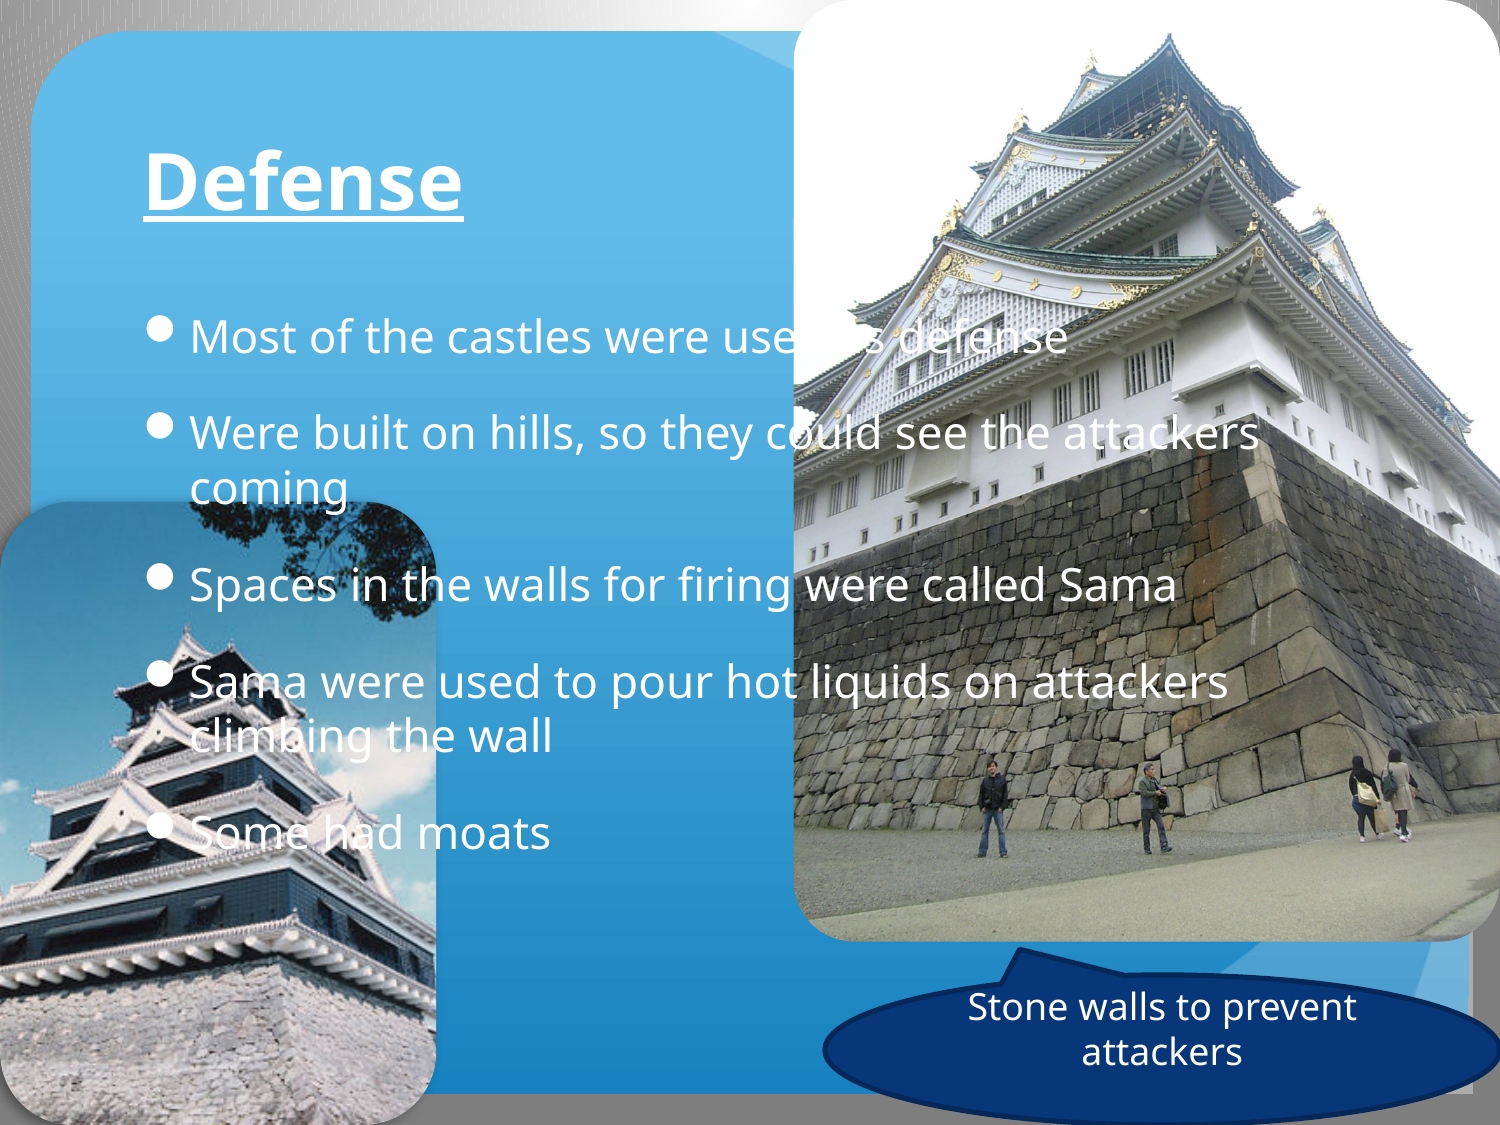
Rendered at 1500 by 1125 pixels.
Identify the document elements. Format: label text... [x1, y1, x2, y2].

picture [0, 0, 1500, 1125]
text_box Stone walls to prevent attackers [822, 946, 1500, 1125]
list Most of the castles were used as defense Were built on hills, so they could see the attackers coming Spaces in the walls for firing were called Sama Sama were used to pour hot liquids on attackers climbing the wall Some had moats [127, 299, 1372, 991]
title Defense [127, 62, 793, 234]
picture [1448, 1083, 1473, 1094]
